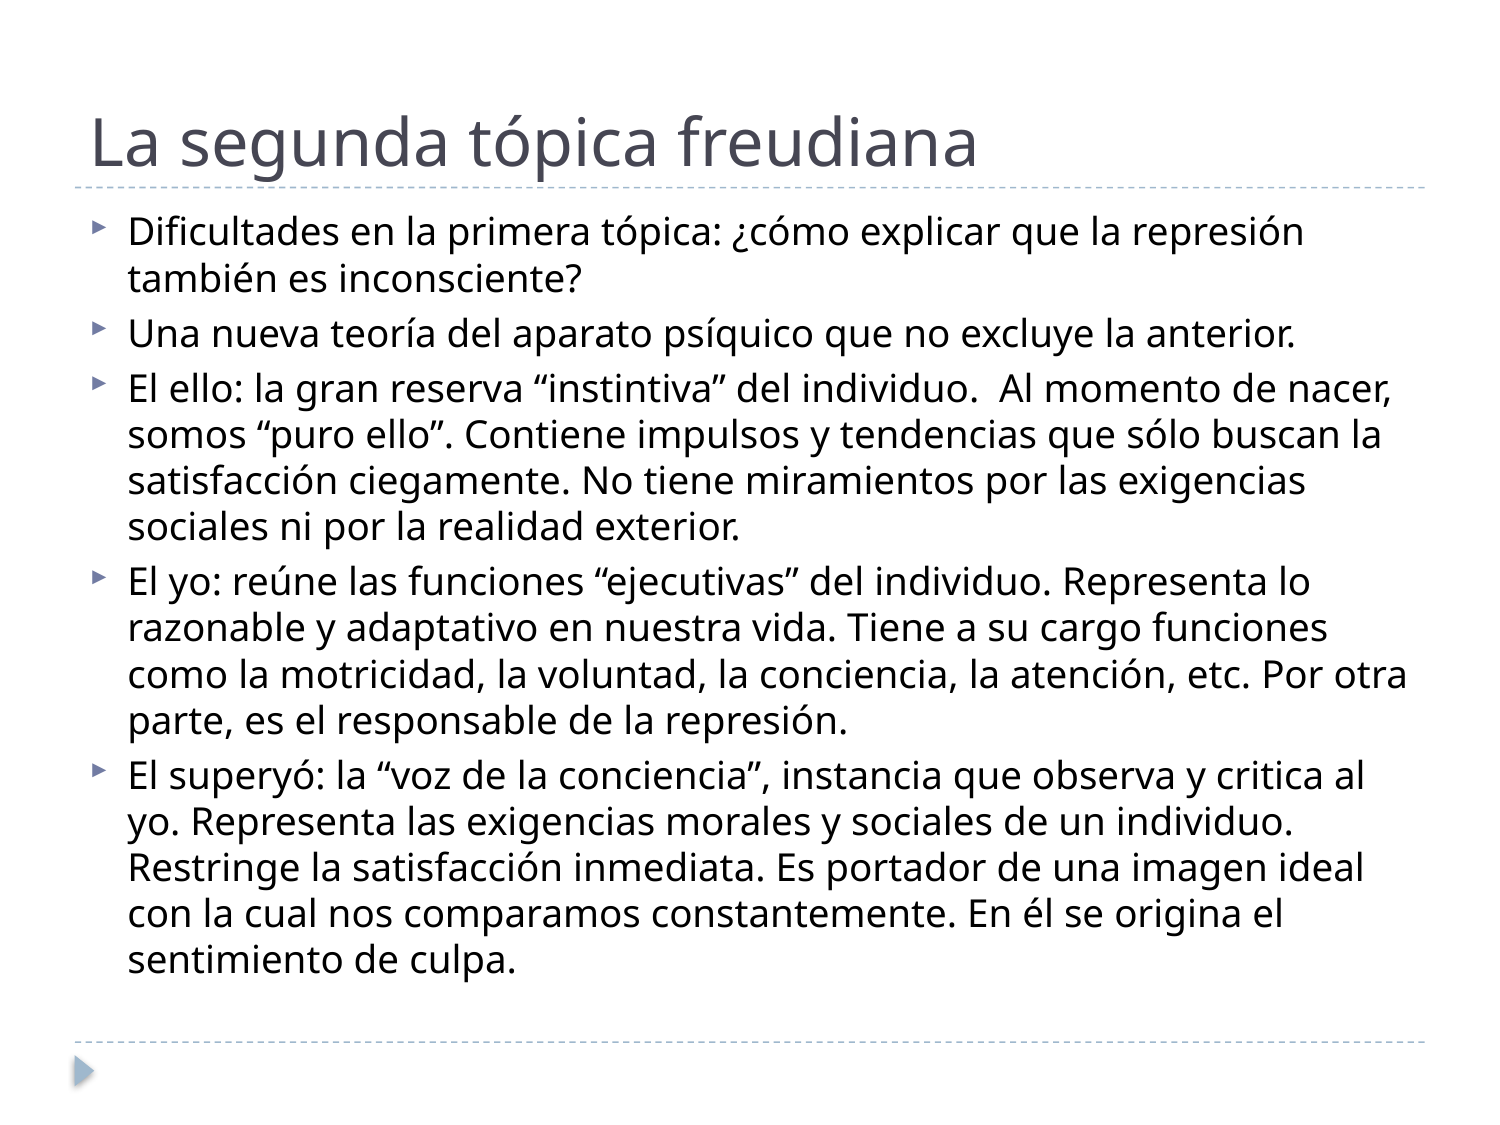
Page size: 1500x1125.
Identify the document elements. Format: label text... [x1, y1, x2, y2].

title La segunda tópica freudiana [75, 24, 1425, 188]
list Dificultades en la primera tópica: ¿cómo explicar que la represión también es inconsciente? Una nueva teoría del aparato psíquico que no excluye la anterior. El ello: la gran reserva “instintiva” del individuo. Al momento de nacer, somos “puro ello”. Contiene impulsos y tendencias que sólo buscan la satisfacción ciegamente. No tiene miramientos por las exigencias sociales ni por la realidad exterior. El yo: reúne las funciones “ejecutivas” del individuo. Representa lo razonable y adaptativo en nuestra vida. Tiene a su cargo funciones como la motricidad, la voluntad, la conciencia, la atención, etc. Por otra parte, es el responsable de la represión. El superyó: la “voz de la conciencia”, instancia que observa y critica al yo. Representa las exigencias morales y sociales de un individuo. Restringe la satisfacción inmediata. Es portador de una imagen ideal con la cual nos comparamos constantemente. En él se origina el sentimiento de culpa. [75, 200, 1425, 1010]
